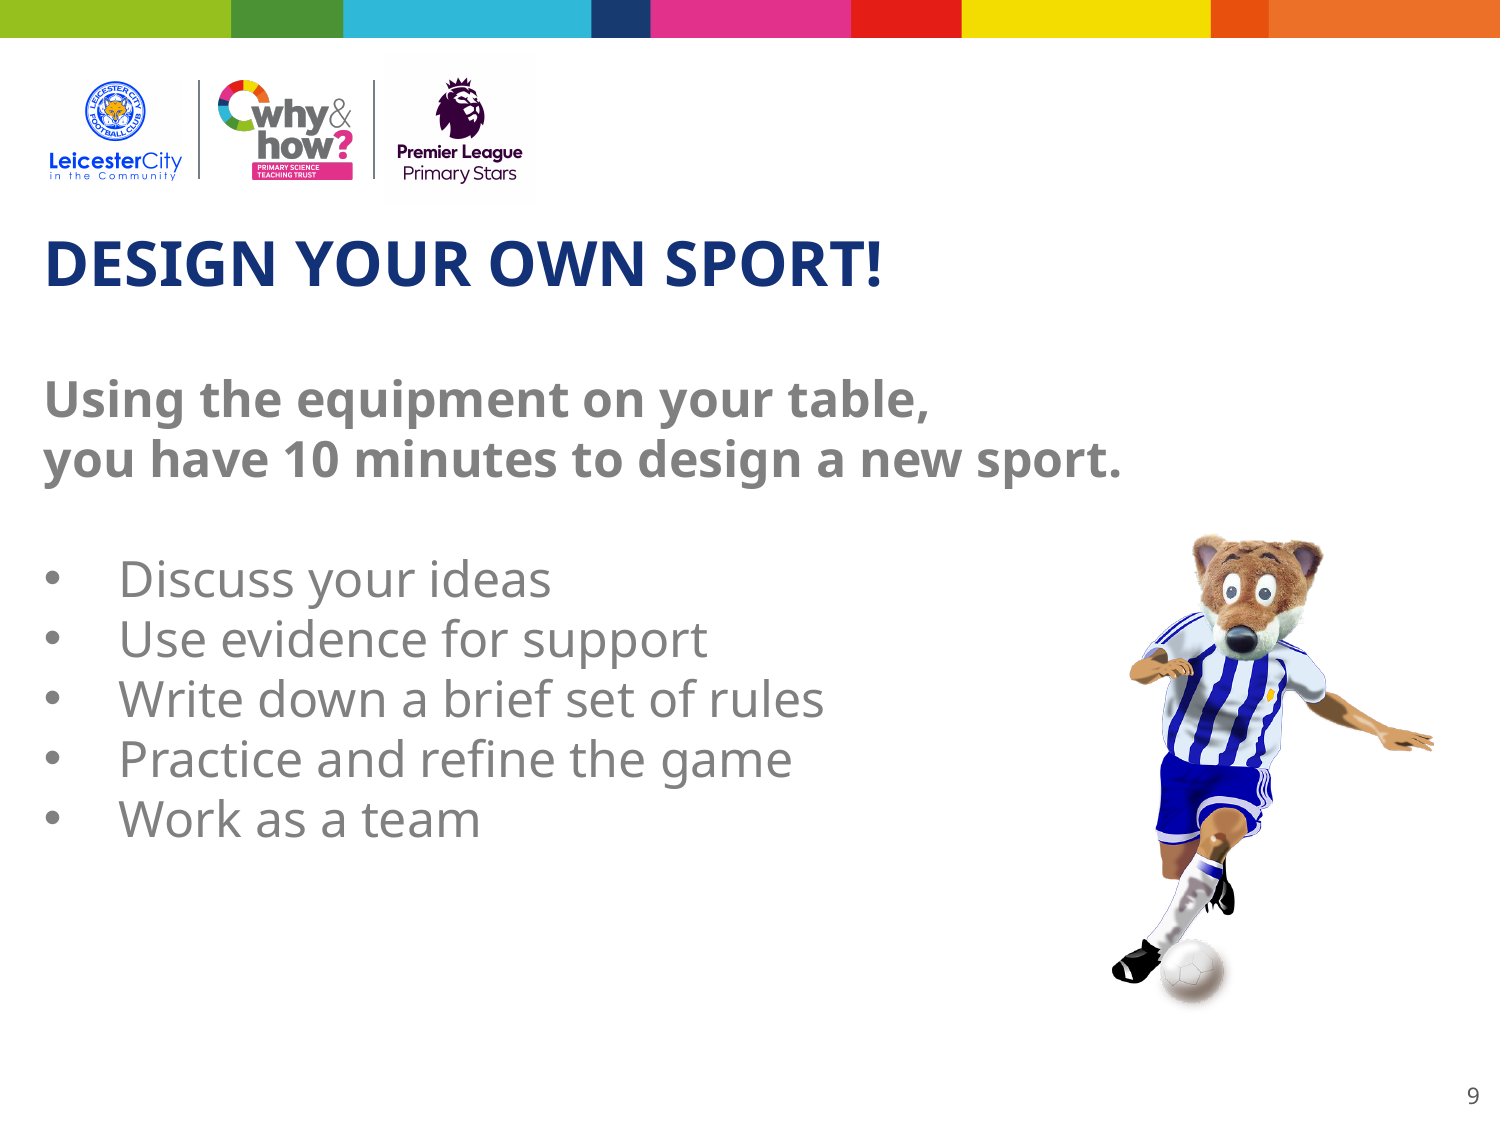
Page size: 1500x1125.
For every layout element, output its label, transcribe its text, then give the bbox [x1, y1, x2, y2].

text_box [1111, 525, 1435, 1014]
picture [0, 0, 1500, 38]
picture [50, 80, 182, 181]
text_box DESIGN YOUR OWN SPORT! [29, 216, 1500, 306]
picture [218, 80, 353, 180]
slide_number 9 [1395, 1067, 1488, 1125]
text_box Using the equipment on your table, you have 10 minutes to design a new sport. Discuss your ideas Use evidence for support Write down a brief set of rules Practice and refine the game Work as a team [29, 360, 1342, 855]
picture [384, 53, 536, 204]
